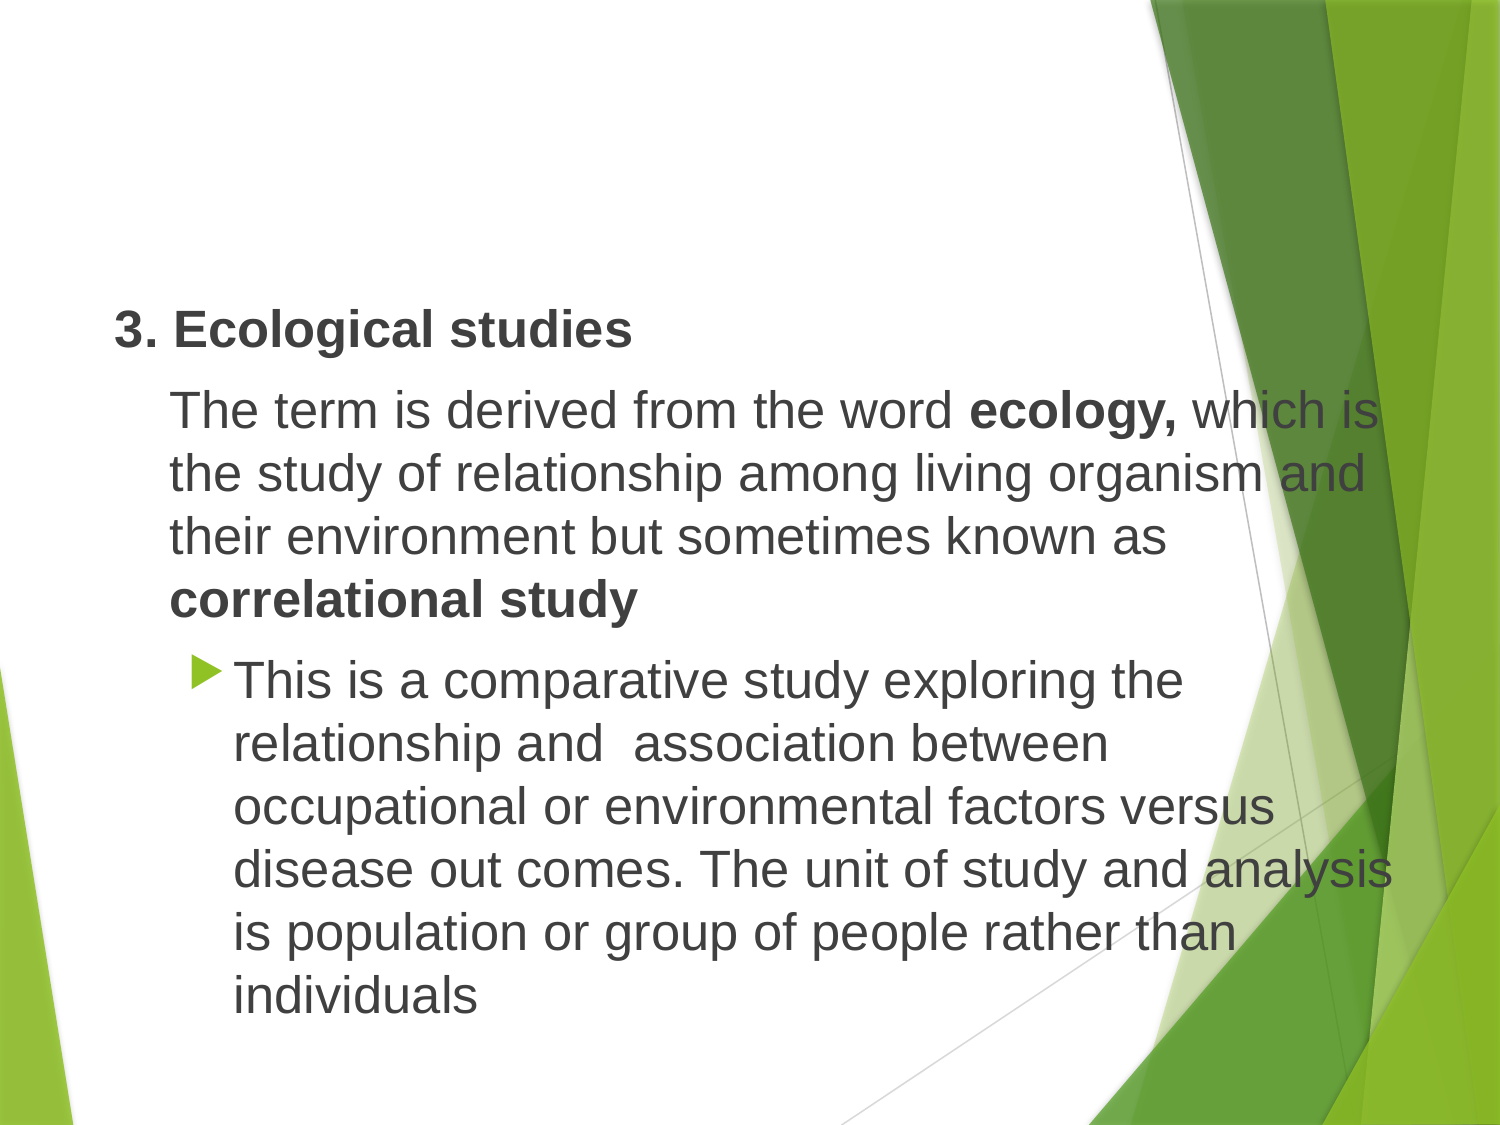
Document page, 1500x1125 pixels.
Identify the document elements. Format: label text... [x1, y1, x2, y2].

list 3. Ecological studies The term is derived from the word ecology, which is the study of relationship among living organism and their environment but sometimes known as correlational study This is a comparative study exploring the relationship and association between occupational or environmental factors versus disease out comes. The unit of study and analysis is population or group of people rather than individuals [99, 287, 1413, 1038]
